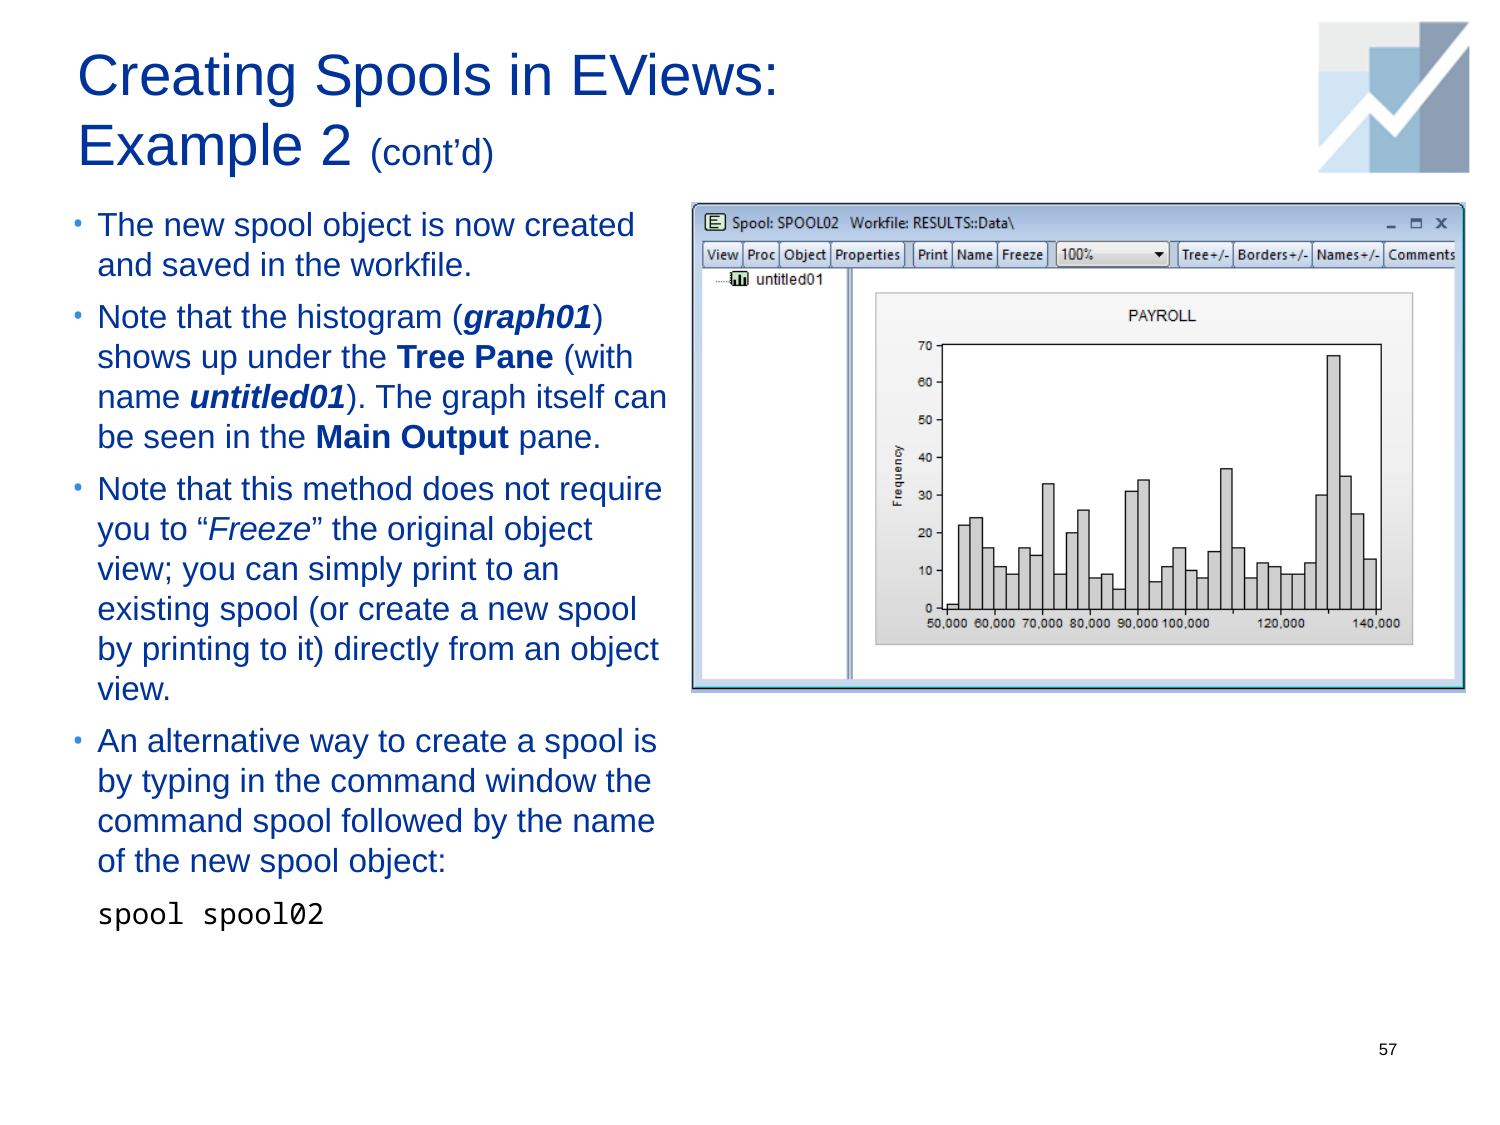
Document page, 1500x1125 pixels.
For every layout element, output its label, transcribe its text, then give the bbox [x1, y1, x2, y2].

picture [690, 202, 1466, 693]
picture [1300, 11, 1479, 181]
text_box The new spool object is now created and saved in the workfile. Note that the histogram (graph01) shows up under the Tree Pane (with name untitled01). The graph itself can be seen in the Main Output pane. Note that this method does not require you to “Freeze” the original object view; you can simply print to an existing spool (or create a new spool by printing to it) directly from an object view. An alternative way to create a spool is by typing in the command window the command spool followed by the name of the new spool object: spool spool02 [54, 195, 692, 984]
title Creating Spools in EViews: Example 2 (cont’d) [62, 0, 1297, 185]
slide_number 57 [1262, 1015, 1413, 1067]
